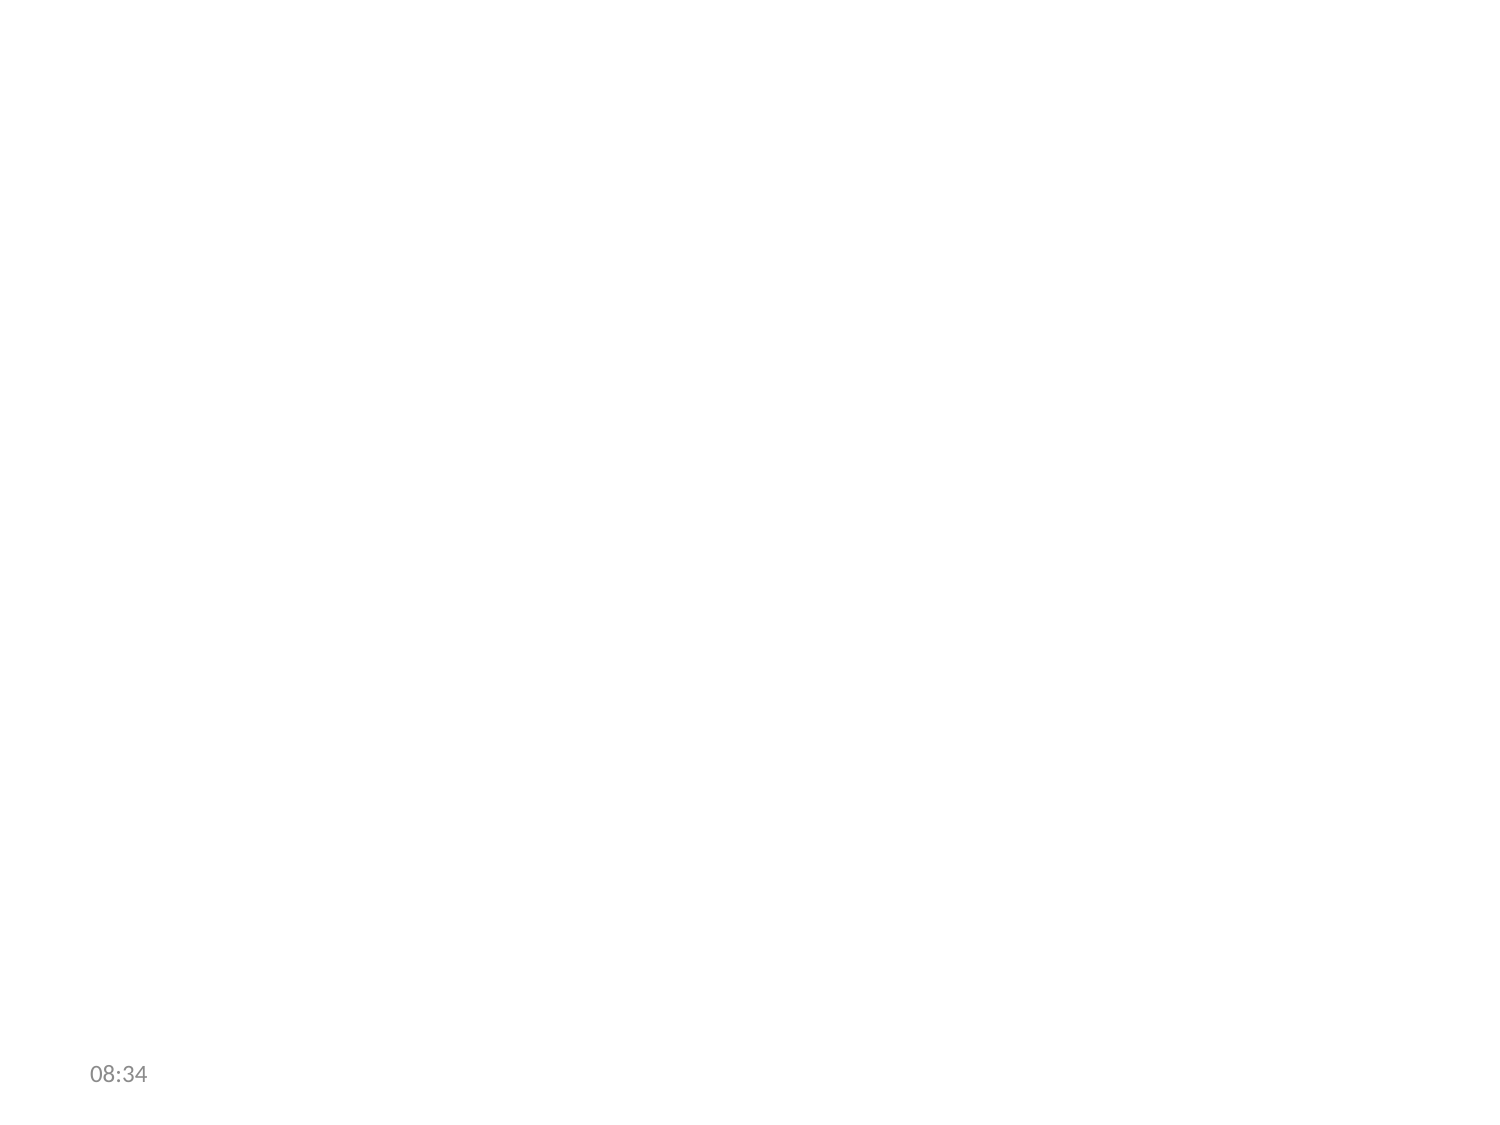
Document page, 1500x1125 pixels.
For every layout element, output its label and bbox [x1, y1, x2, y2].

slide_number [75, 1042, 425, 1103]
